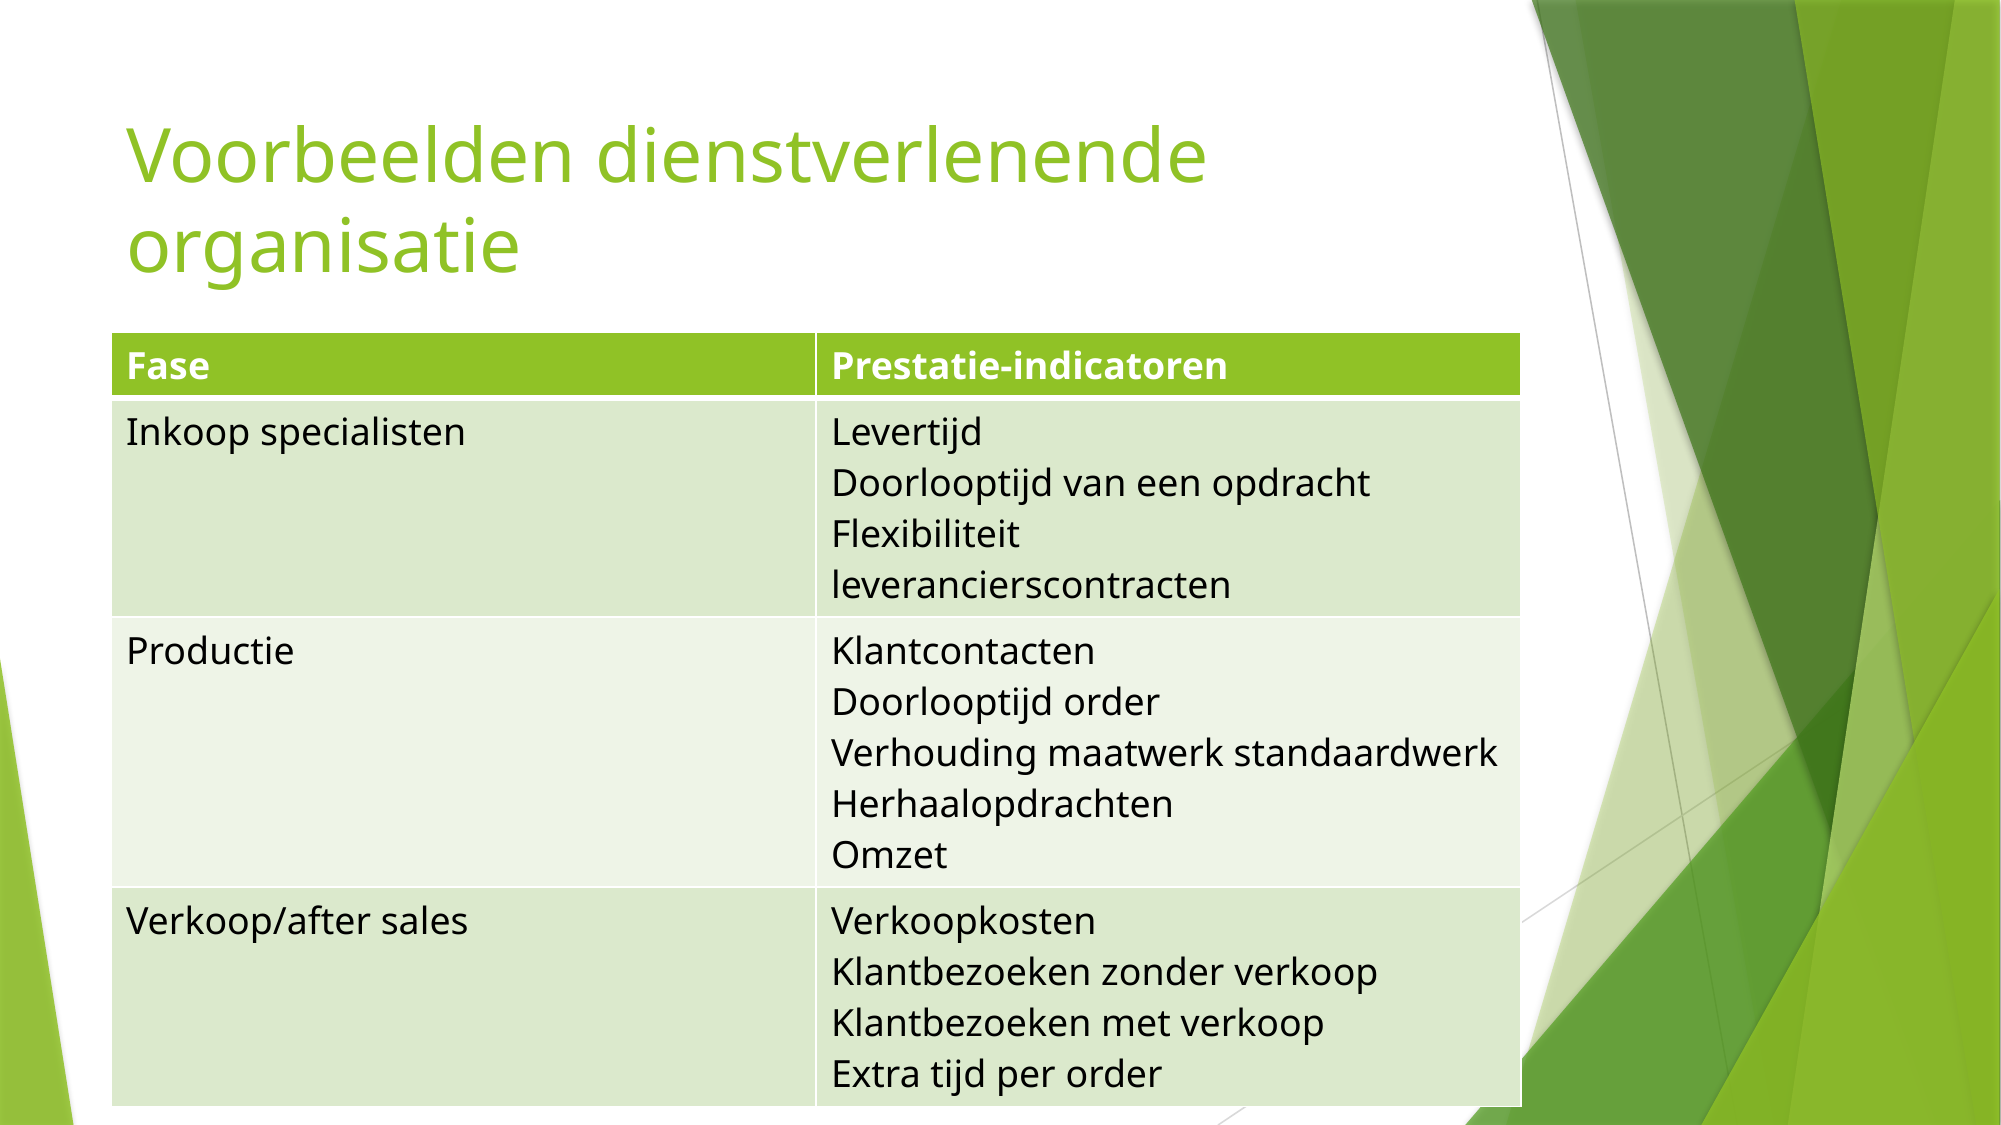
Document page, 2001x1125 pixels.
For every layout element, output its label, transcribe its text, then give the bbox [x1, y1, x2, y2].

title Voorbeelden dienstverlenende organisatie [111, 99, 1522, 317]
table_header Prestatie-indicatoren [817, 333, 1520, 395]
table_cell Productie [112, 618, 815, 886]
table_cell Klantcontacten Doorlooptijd order Verhouding maatwerk standaardwerk Herhaalopdrachten Omzet [817, 618, 1520, 886]
table_cell Inkoop specialisten [112, 401, 815, 616]
table_cell Verkoop/after sales [112, 888, 815, 1106]
table_header Fase [112, 333, 815, 395]
table_cell Levertijd Doorlooptijd van een opdracht Flexibiliteit leverancierscontracten [817, 401, 1520, 616]
table_cell Verkoopkosten Klantbezoeken zonder verkoop Klantbezoeken met verkoop Extra tijd per order [817, 888, 1520, 1106]
